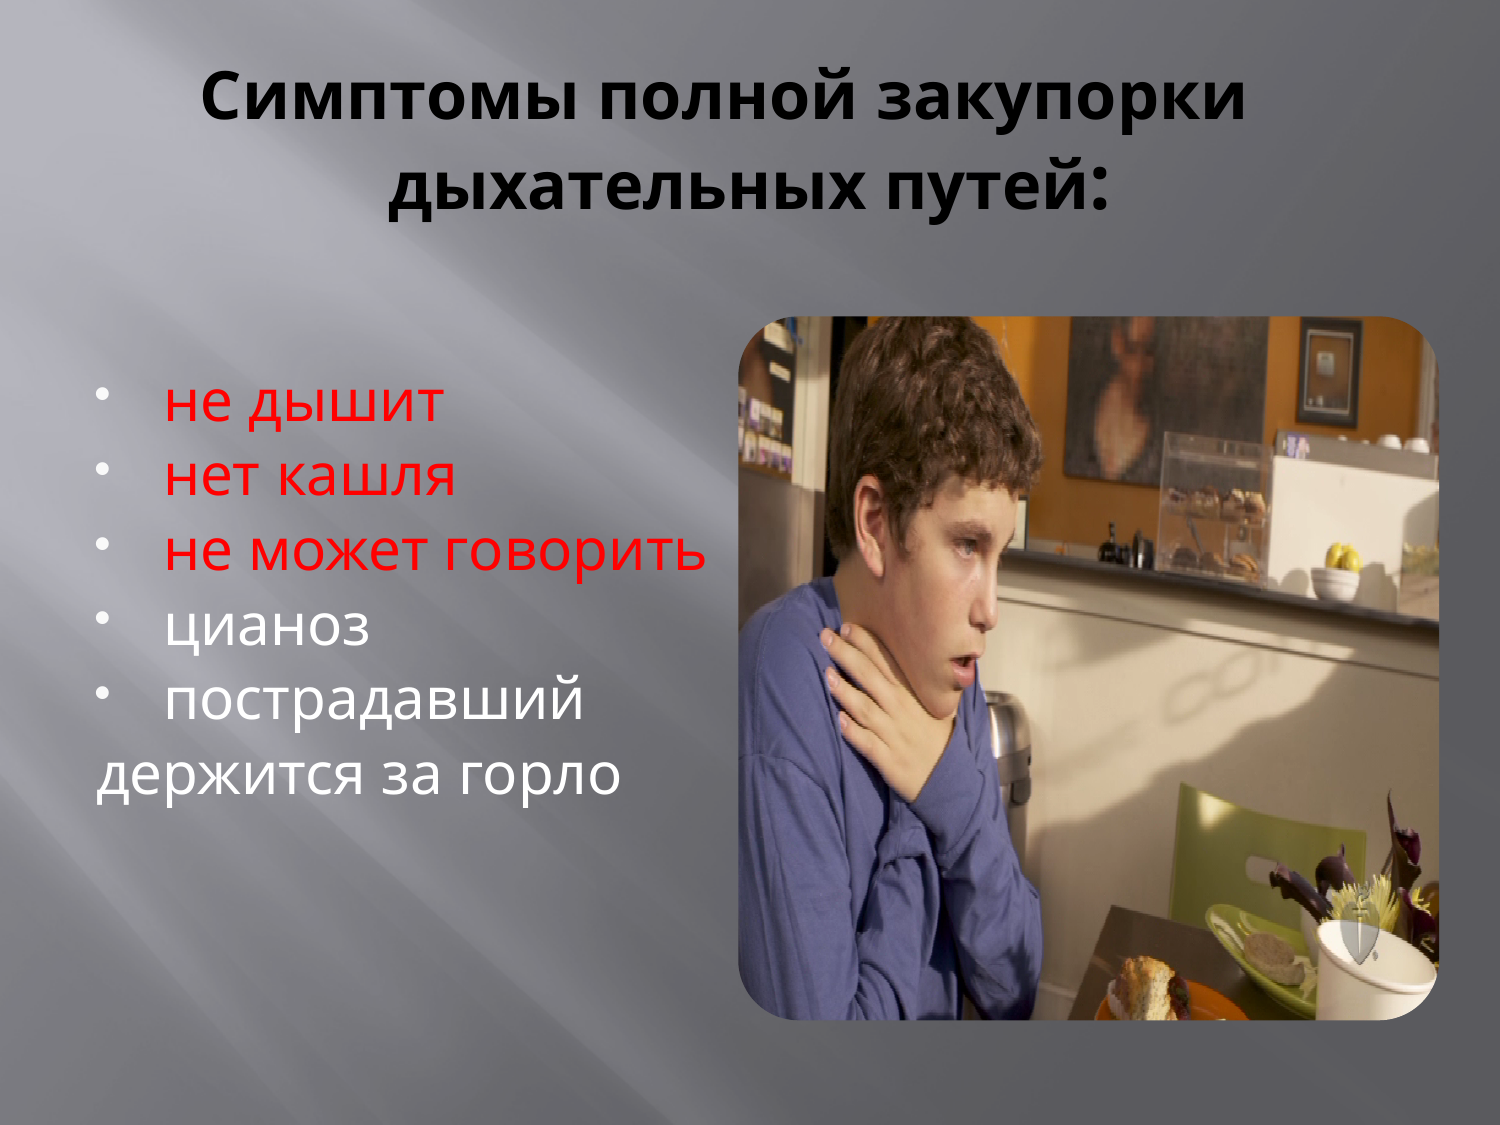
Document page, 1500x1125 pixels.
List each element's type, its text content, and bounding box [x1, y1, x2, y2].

list не дышит нет кашля не может говорить цианоз пострадавший держится за горло [58, 363, 750, 1043]
picture [738, 316, 1440, 1021]
title Симптомы полной закупорки дыхательных путей: [75, 45, 1425, 233]
